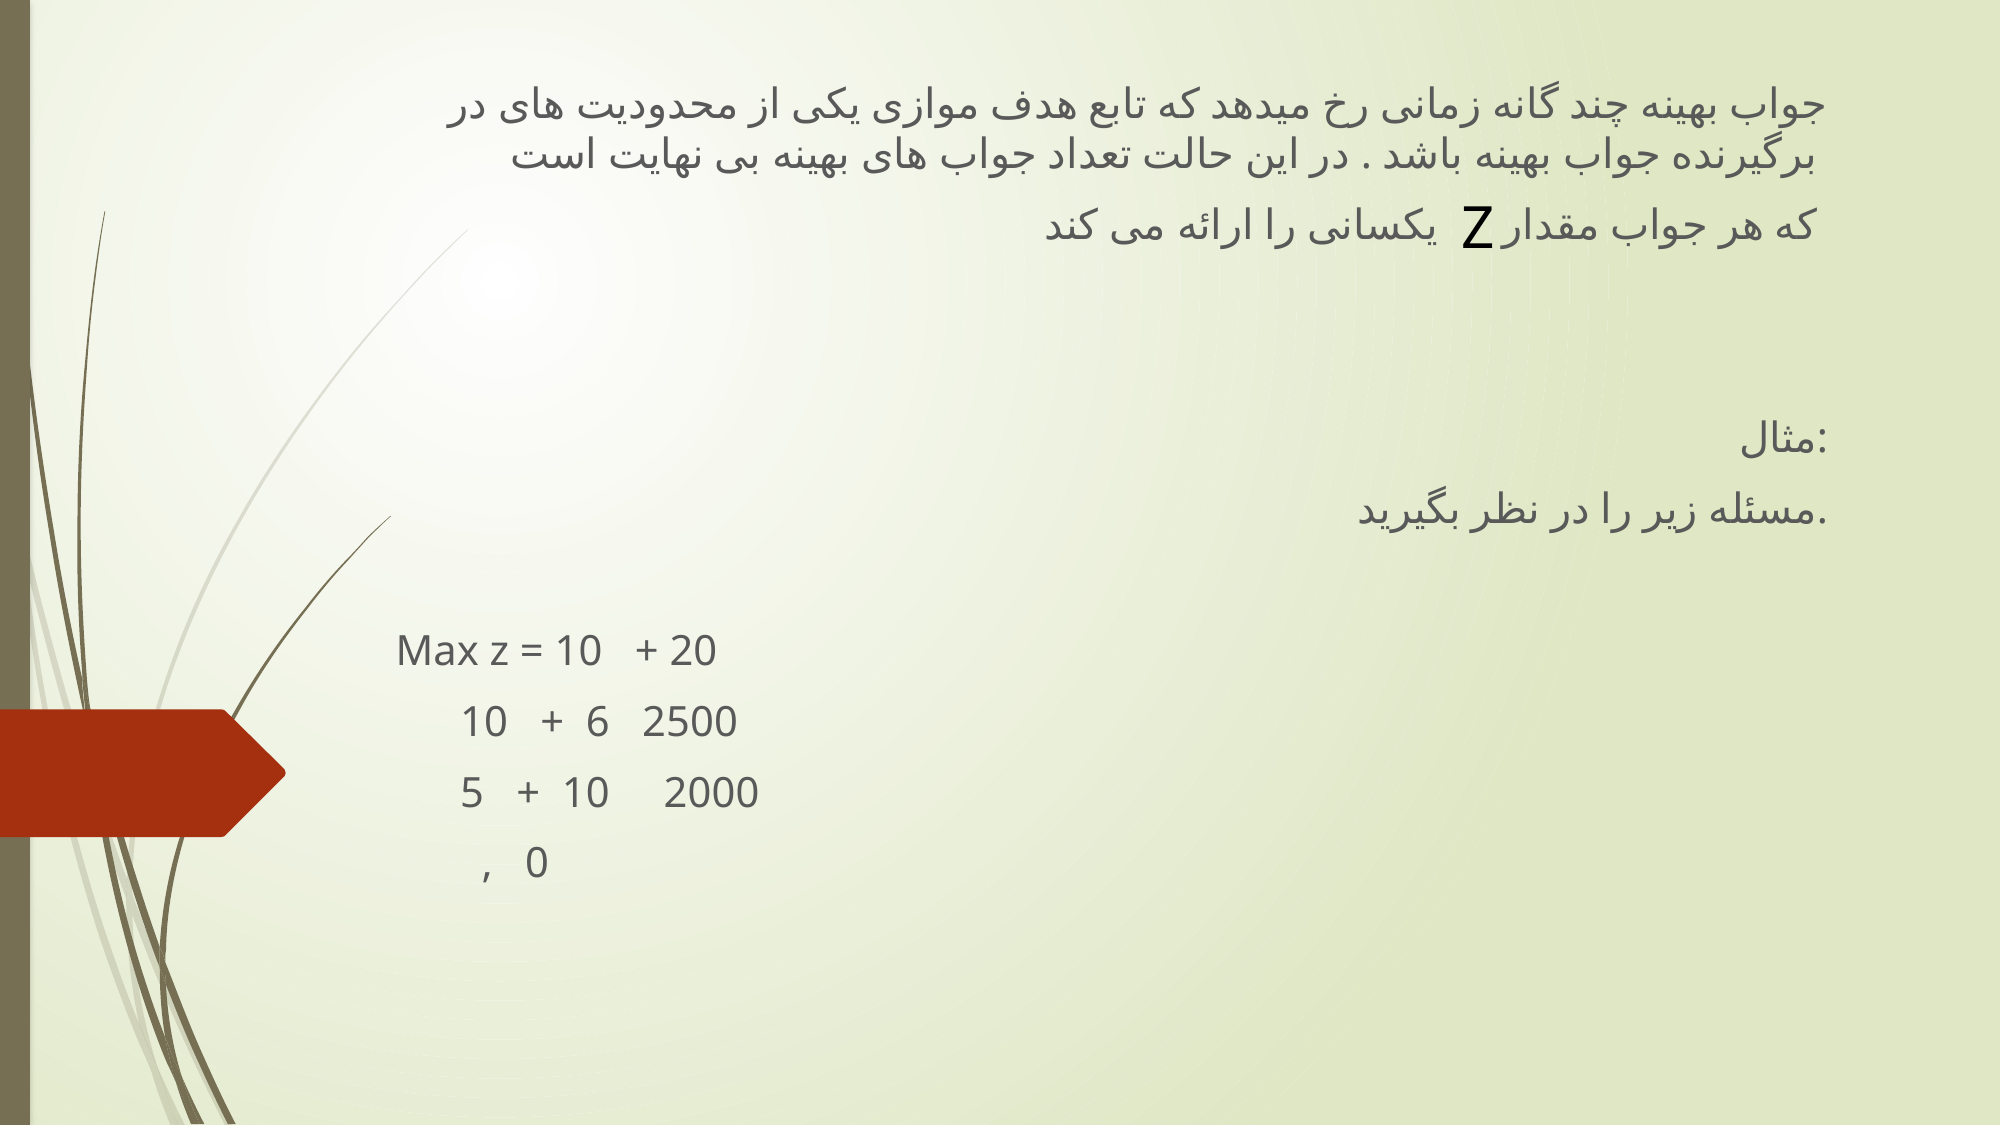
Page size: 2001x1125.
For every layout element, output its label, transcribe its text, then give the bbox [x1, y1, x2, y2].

text_box Z [1434, 182, 1521, 268]
